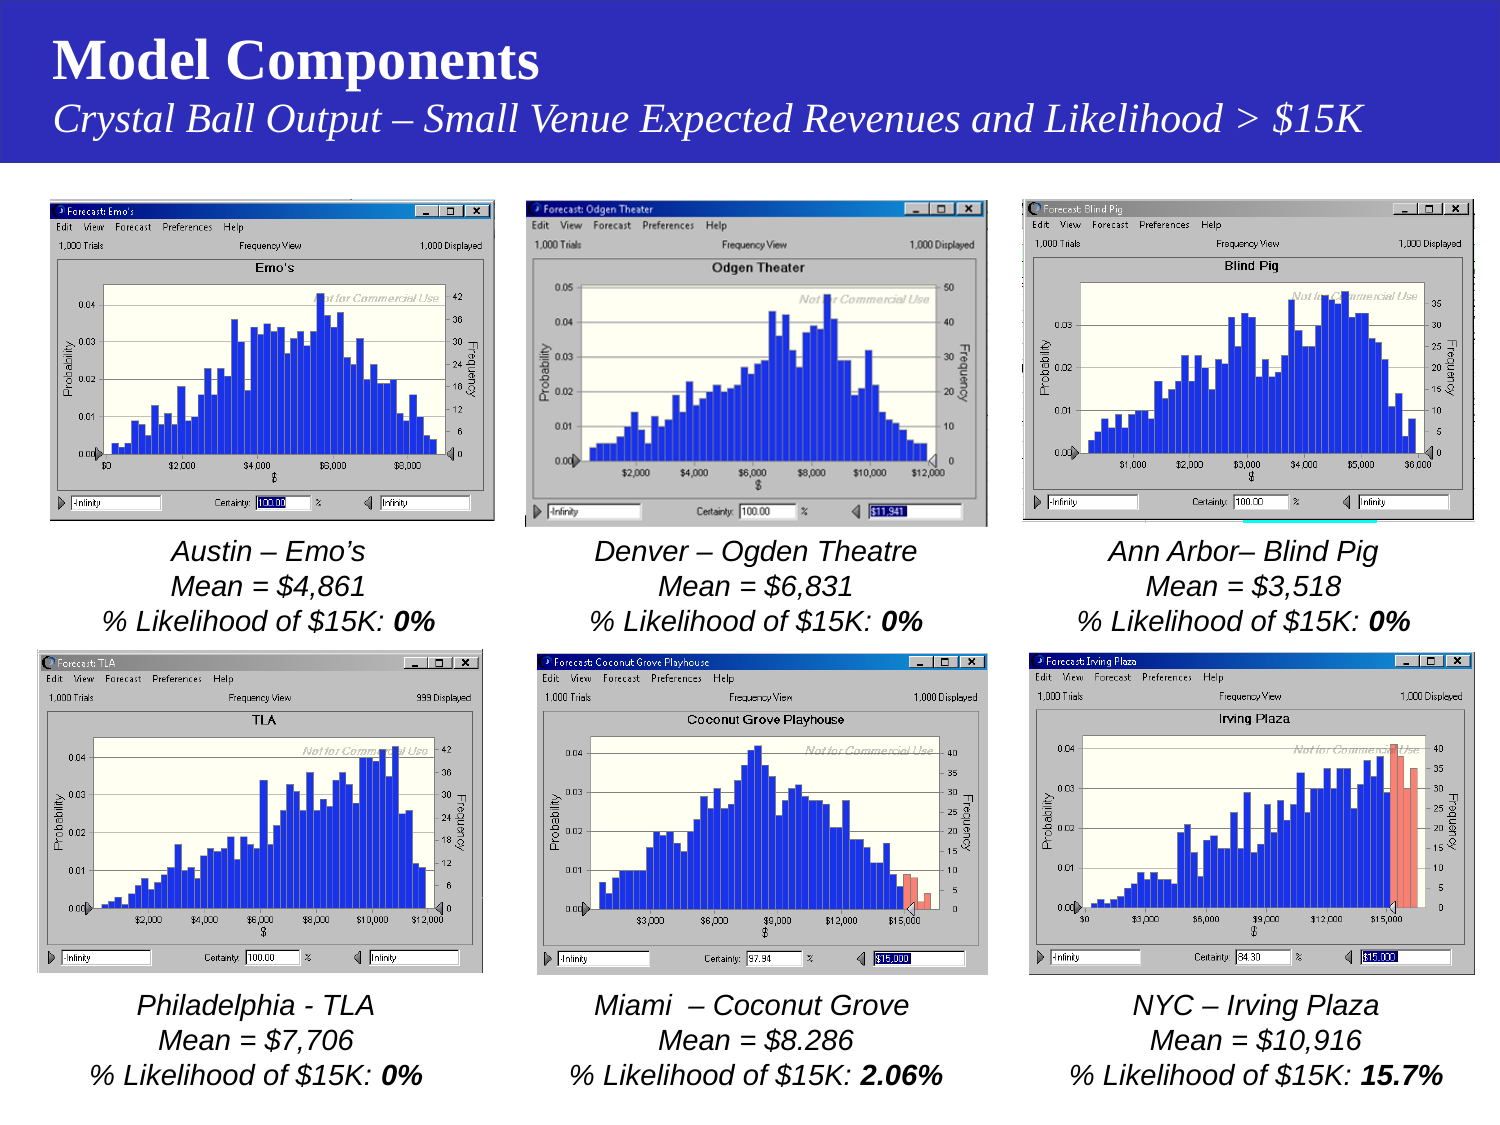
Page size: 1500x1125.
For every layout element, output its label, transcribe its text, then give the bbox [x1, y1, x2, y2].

picture [49, 199, 496, 523]
picture [1029, 652, 1476, 976]
text_box Philadelphia - TLA Mean = $7,706 % Likelihood of $15K: 0% [37, 981, 475, 1099]
text_box Miami – Coconut Grove Mean = $8.286 % Likelihood of $15K: 2.06% [537, 983, 975, 1099]
picture [524, 199, 988, 530]
title Model Components Crystal Ball Output – Small Venue Expected Revenues and Likelihood > $15K [37, 12, 1500, 151]
text_box Ann Arbor– Blind Pig Mean = $3,518 % Likelihood of $15K: 0% [1049, 532, 1438, 645]
text_box Denver – Ogden Theatre Mean = $6,831 % Likelihood of $15K: 0% [562, 538, 950, 645]
text_box Austin – Emo’s Mean = $4,861 % Likelihood of $15K: 0% [74, 532, 463, 645]
text_box NYC – Irving Plaza Mean = $10,916 % Likelihood of $15K: 15.7% [1037, 982, 1475, 1099]
picture [37, 649, 484, 973]
picture [1022, 199, 1476, 524]
picture [537, 653, 988, 976]
